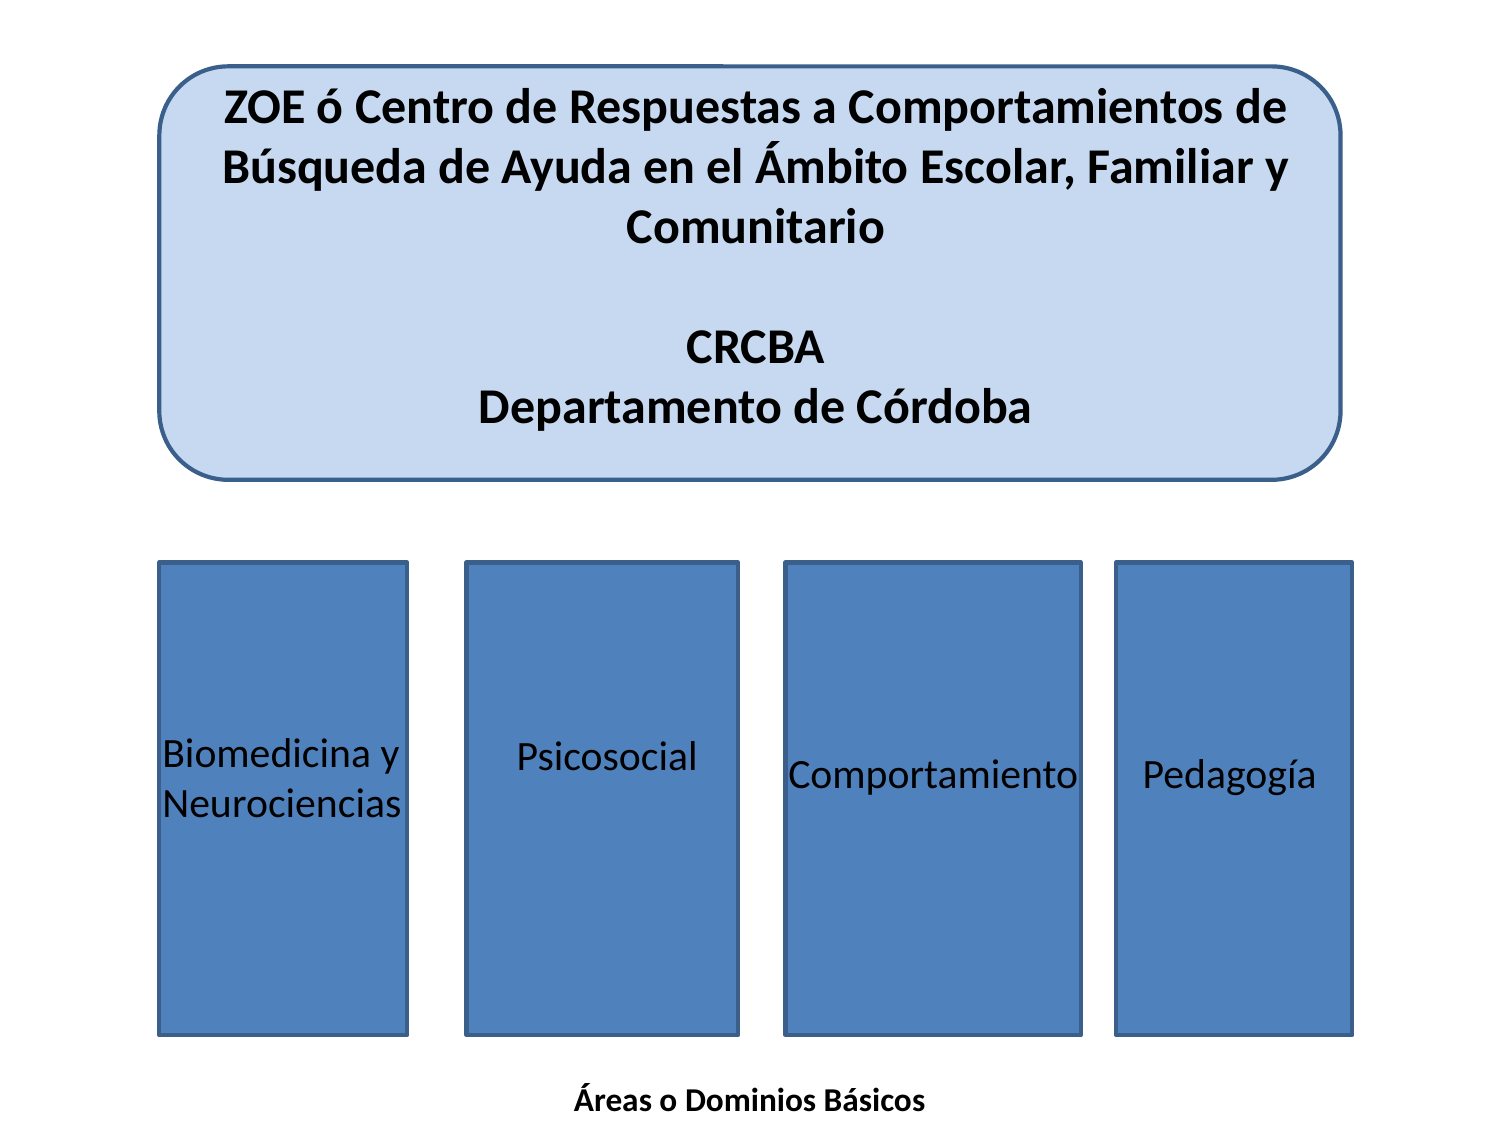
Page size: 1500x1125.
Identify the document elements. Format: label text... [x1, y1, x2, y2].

text_box [1114, 560, 1354, 1037]
text_box [157, 833, 409, 1037]
text_box Biomedicina y Neurociencias [147, 717, 420, 833]
text_box Psicosocial [501, 721, 739, 787]
text_box ZOE ó Centro de Respuestas a Comportamientos de Búsqueda de Ayuda en el Ámbito Escolar, Familiar y Comunitario CRCBA Departamento de Córdoba [206, 66, 1306, 442]
text_box [783, 805, 1083, 1037]
text_box Áreas o Dominios Básicos [277, 1070, 1223, 1125]
text_box [783, 560, 1083, 739]
text_box [157, 67, 1343, 482]
text_box [157, 560, 409, 717]
text_box Comportamiento [773, 739, 1105, 805]
text_box Pedagogía [1128, 739, 1412, 805]
text_box [464, 560, 740, 1037]
